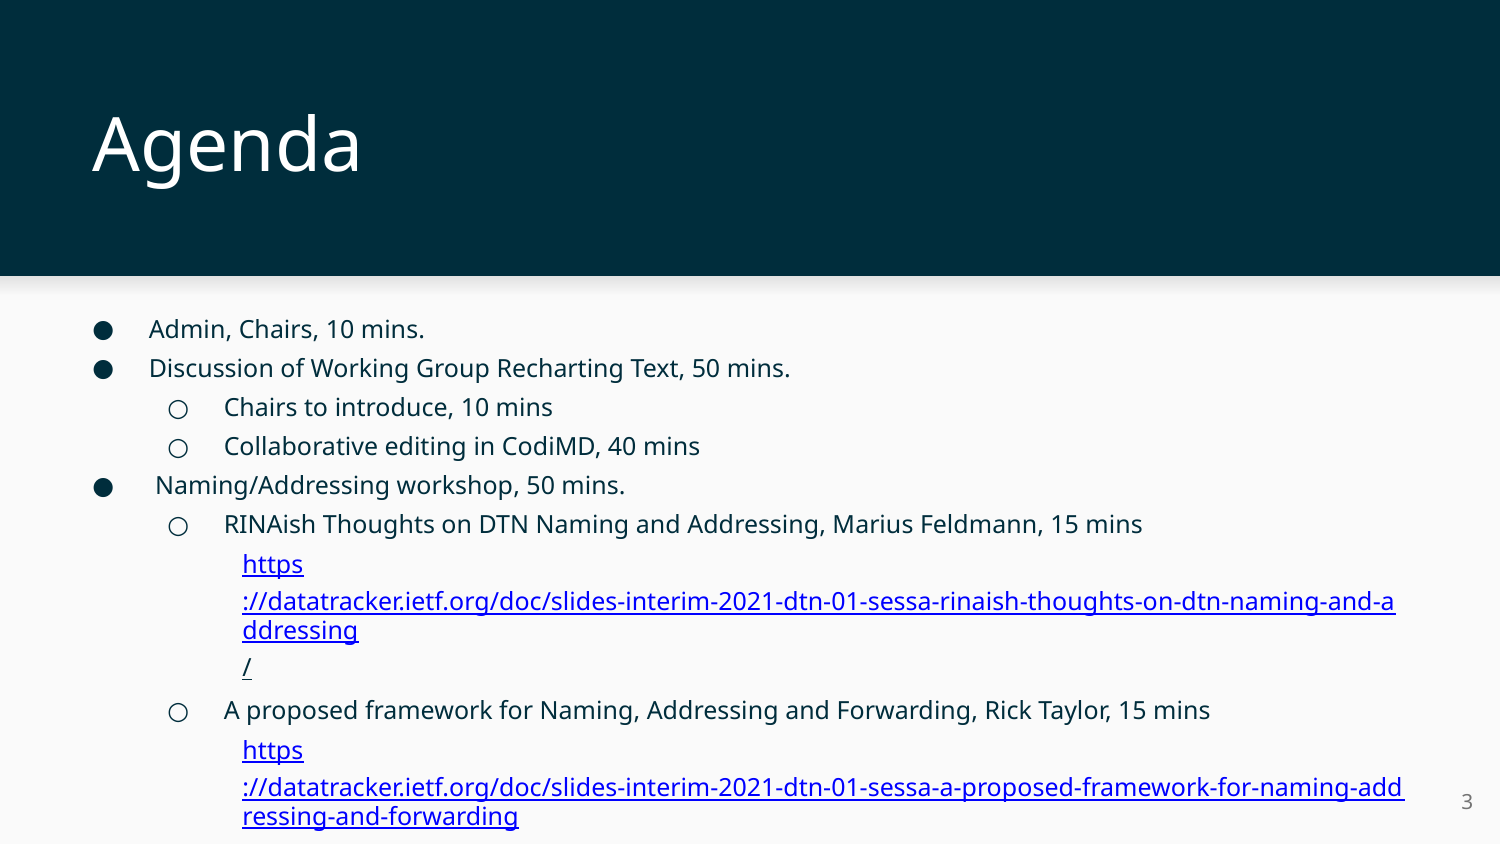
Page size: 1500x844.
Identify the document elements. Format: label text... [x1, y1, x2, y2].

slide_number 3 [1444, 775, 1489, 831]
list Admin, Chairs, 10 mins. Discussion of Working Group Recharting Text, 50 mins. Chairs to introduce, 10 mins Collaborative editing in CodiMD, 40 mins Naming/Addressing workshop, 50 mins. RINAish Thoughts on DTN Naming and Addressing, Marius Feldmann, 15 mins https://datatracker.ietf.org/doc/slides-interim-2021-dtn-01-sessa-rinaish-thoughts-on-dtn-naming-and-addressing/ A proposed framework for Naming, Addressing and Forwarding, Rick Taylor, 15 mins https://datatracker.ietf.org/doc/slides-interim-2021-dtn-01-sessa-a-proposed-framework-for-naming-addressing-and-forwarding/ Heated debate, 20 mins Any other business / Open Mic, 10 mins [77, 295, 1427, 825]
title Agenda [77, 35, 1427, 248]
